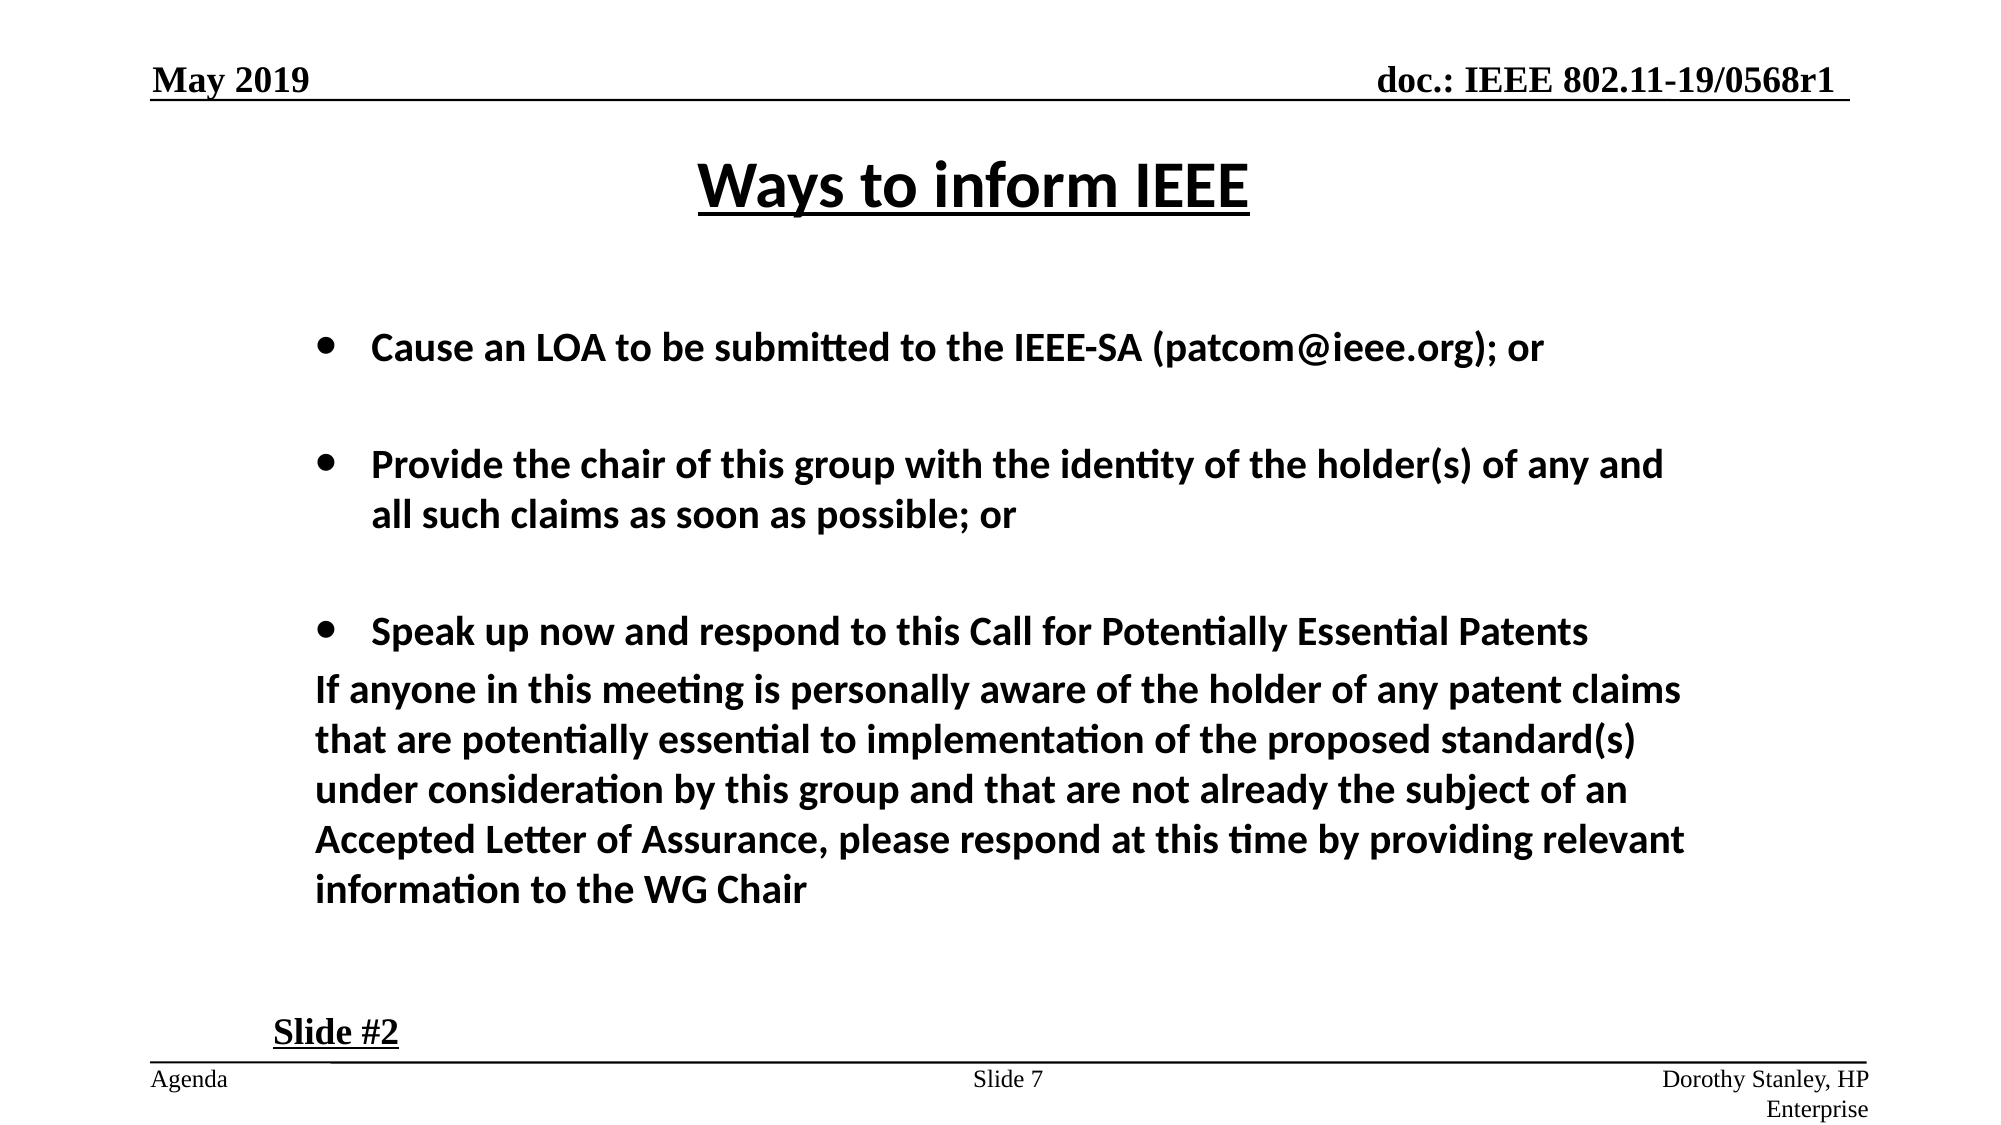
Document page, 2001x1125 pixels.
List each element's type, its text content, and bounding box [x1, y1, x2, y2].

footer Dorothy Stanley, HP Enterprise [1609, 1062, 1869, 1093]
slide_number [152, 54, 567, 100]
title Ways to inform IEEE [336, 99, 1612, 263]
list Cause an LOA to be submitted to the IEEE-SA (patcom@ieee.org); or Provide the chair of this group with the identity of the holder(s) of any and all such claims as soon as possible; or Speak up now and respond to this Call for Potentially Essential Patents If anyone in this meeting is personally aware of the holder of any patent claims that are potentially essential to implementation of the proposed standard(s) under consideration by this group and that are not already the subject of an Accepted Letter of Assurance, please respond at this time by providing relevant information to the WG Chair [300, 312, 1713, 950]
slide_number Slide 7 [964, 1062, 1053, 1093]
text_box Slide #2 [258, 999, 415, 1060]
